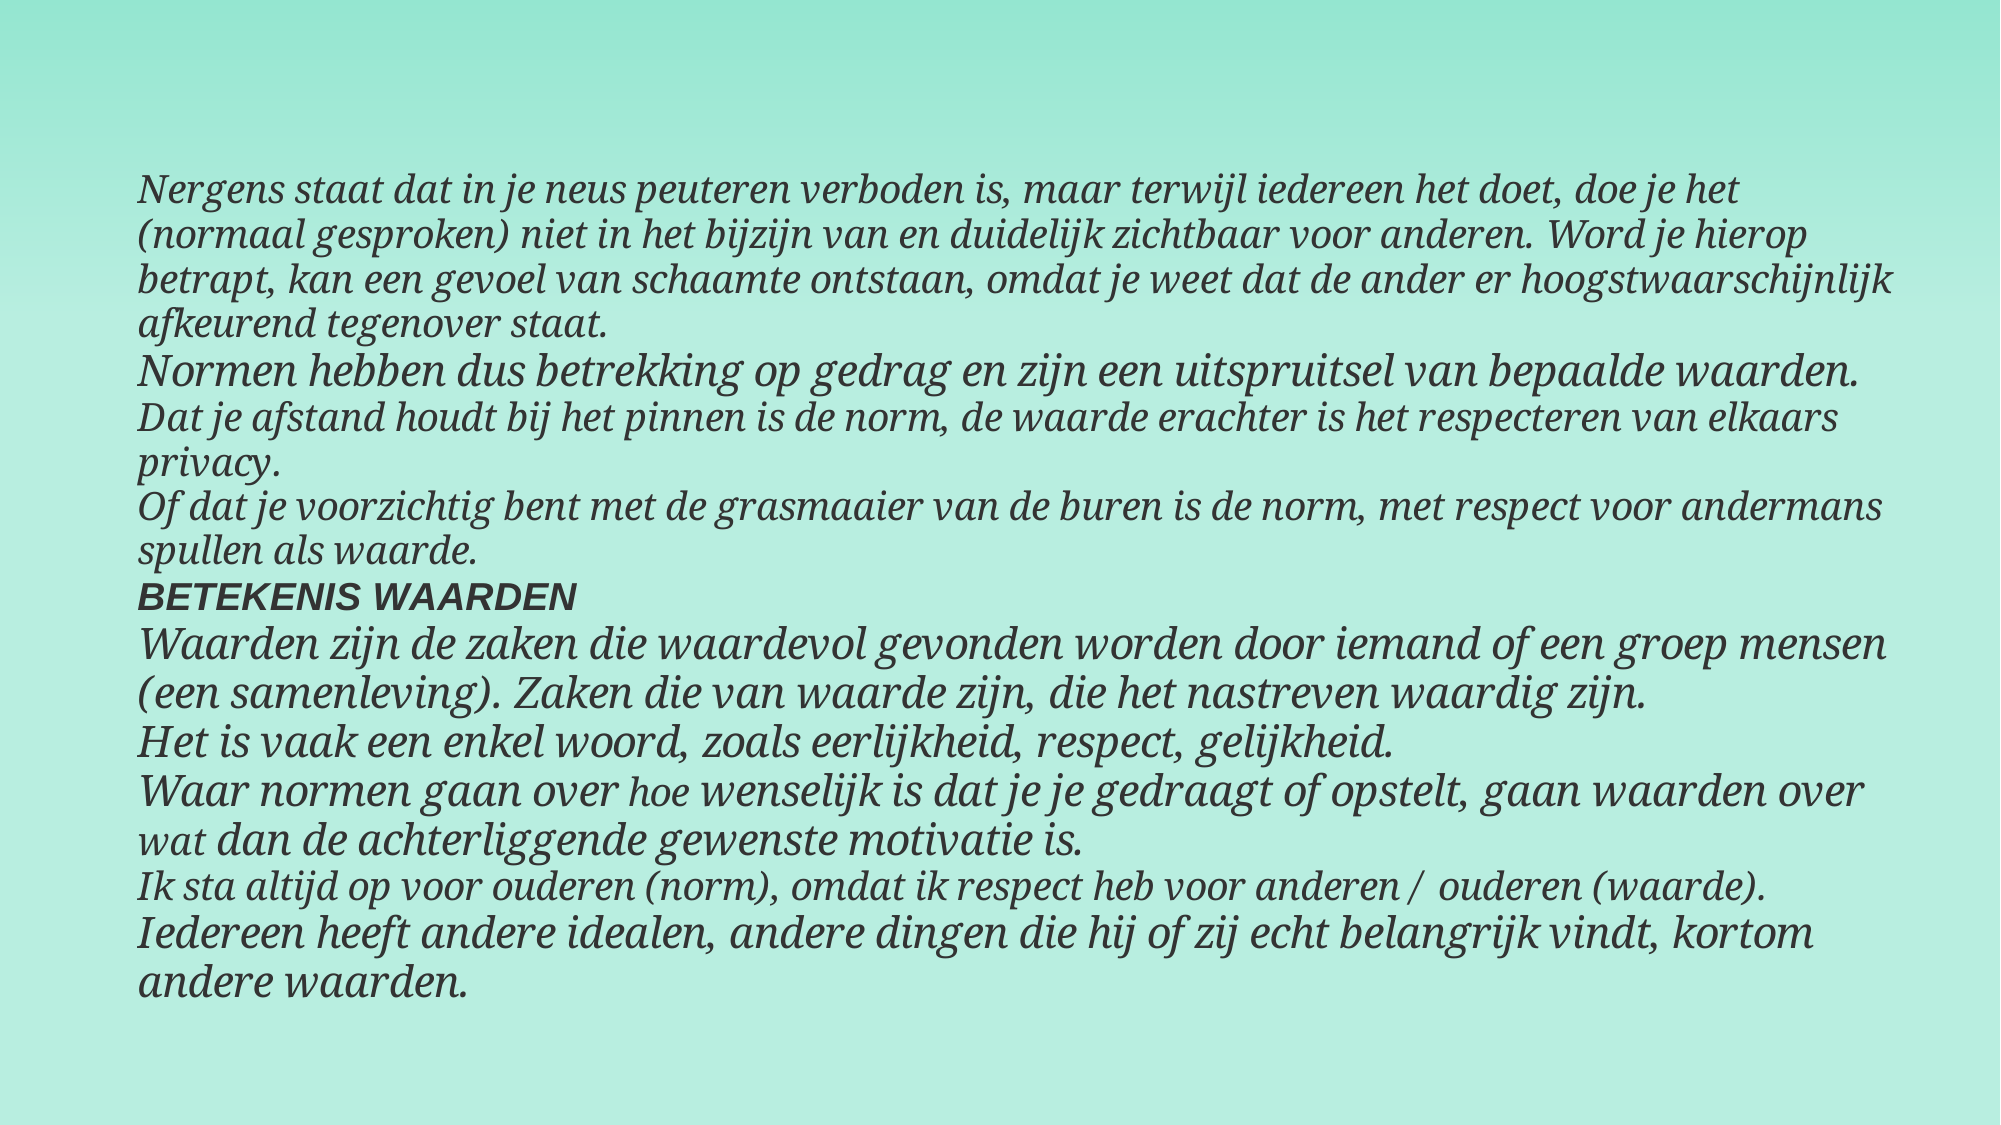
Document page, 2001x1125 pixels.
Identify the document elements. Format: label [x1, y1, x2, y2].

list [137, 168, 1917, 1008]
